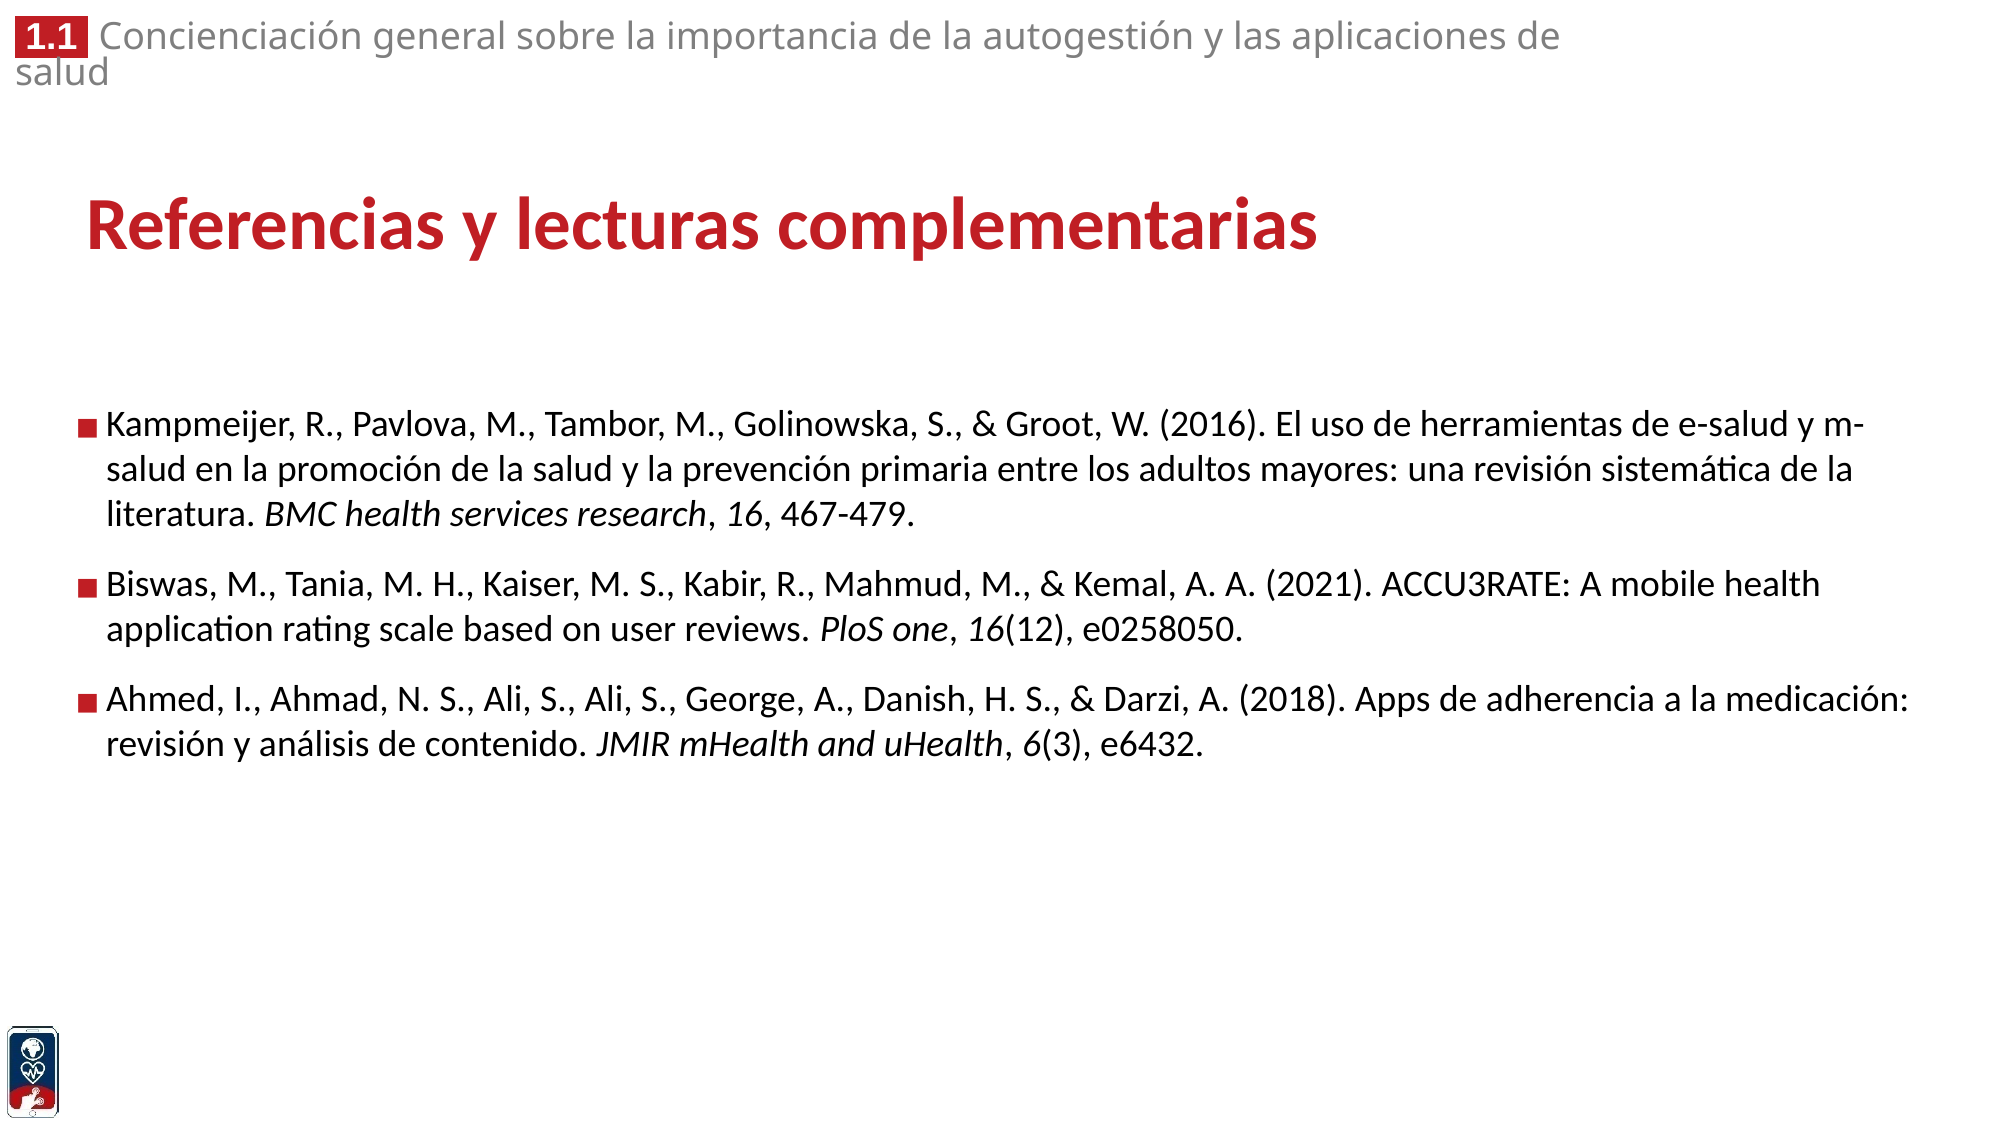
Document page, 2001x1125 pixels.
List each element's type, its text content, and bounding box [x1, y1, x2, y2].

text_box Referencias y lecturas complementarias [71, 175, 1886, 276]
picture [7, 1026, 59, 1118]
text_box Kampmeijer, R., Pavlova, M., Tambor, M., Golinowska, S., & Groot, W. (2016). El uso de herramientas de e-salud y m-salud en la promoción de la salud y la prevención primaria entre los adultos mayores: una revisión sistemática de la literatura. BMC health services research, 16, 467-479. Biswas, M., Tania, M. H., Kaiser, M. S., Kabir, R., Mahmud, M., & Kemal, A. A. (2021). ACCU3RATE: A mobile health application rating scale based on user reviews. PloS one, 16(12), e0258050. Ahmed, I., Ahmad, N. S., Ali, S., Ali, S., George, A., Danish, H. S., & Darzi, A. (2018). Apps de adherencia a la medicación: revisión y análisis de contenido. JMIR mHealth and uHealth, 6(3), e6432. [53, 391, 1961, 891]
